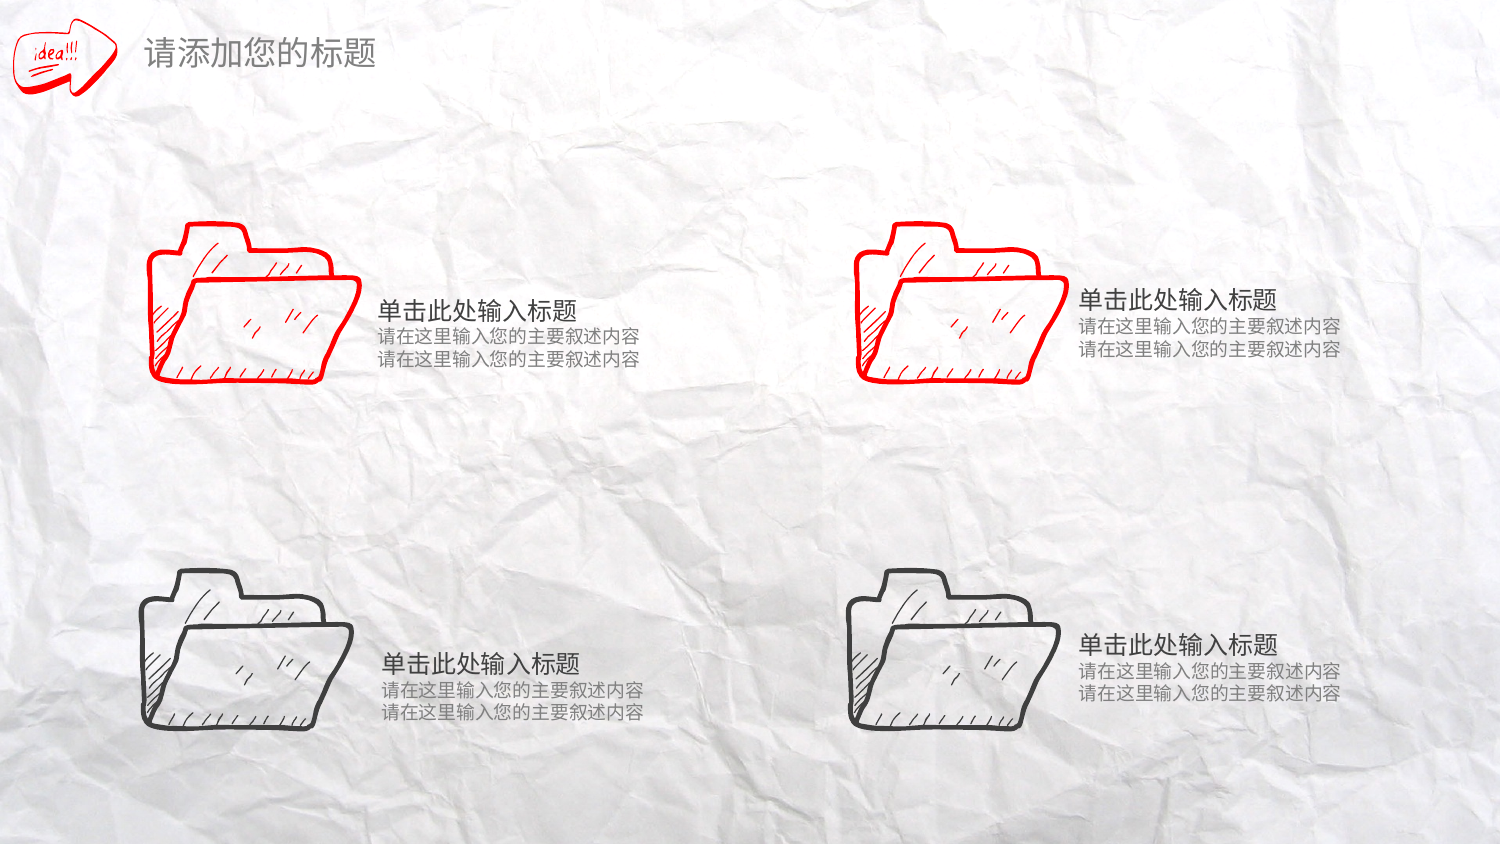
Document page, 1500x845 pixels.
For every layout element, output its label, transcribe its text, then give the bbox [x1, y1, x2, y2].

text_box 单击此处输入标题 请在这里输入您的主要叙述内容 请在这里输入您的主要叙述内容 [1067, 623, 1353, 750]
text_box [845, 567, 1062, 732]
picture [0, 0, 1500, 844]
text_box 单击此处输入标题 请在这里输入您的主要叙述内容 请在这里输入您的主要叙述内容 [369, 642, 656, 769]
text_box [853, 220, 1070, 385]
text_box 单击此处输入标题 请在这里输入您的主要叙述内容 请在这里输入您的主要叙述内容 [366, 289, 652, 416]
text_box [146, 220, 362, 385]
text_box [138, 567, 355, 732]
text_box 单击此处输入标题 请在这里输入您的主要叙述内容 请在这里输入您的主要叙述内容 [1067, 279, 1353, 406]
